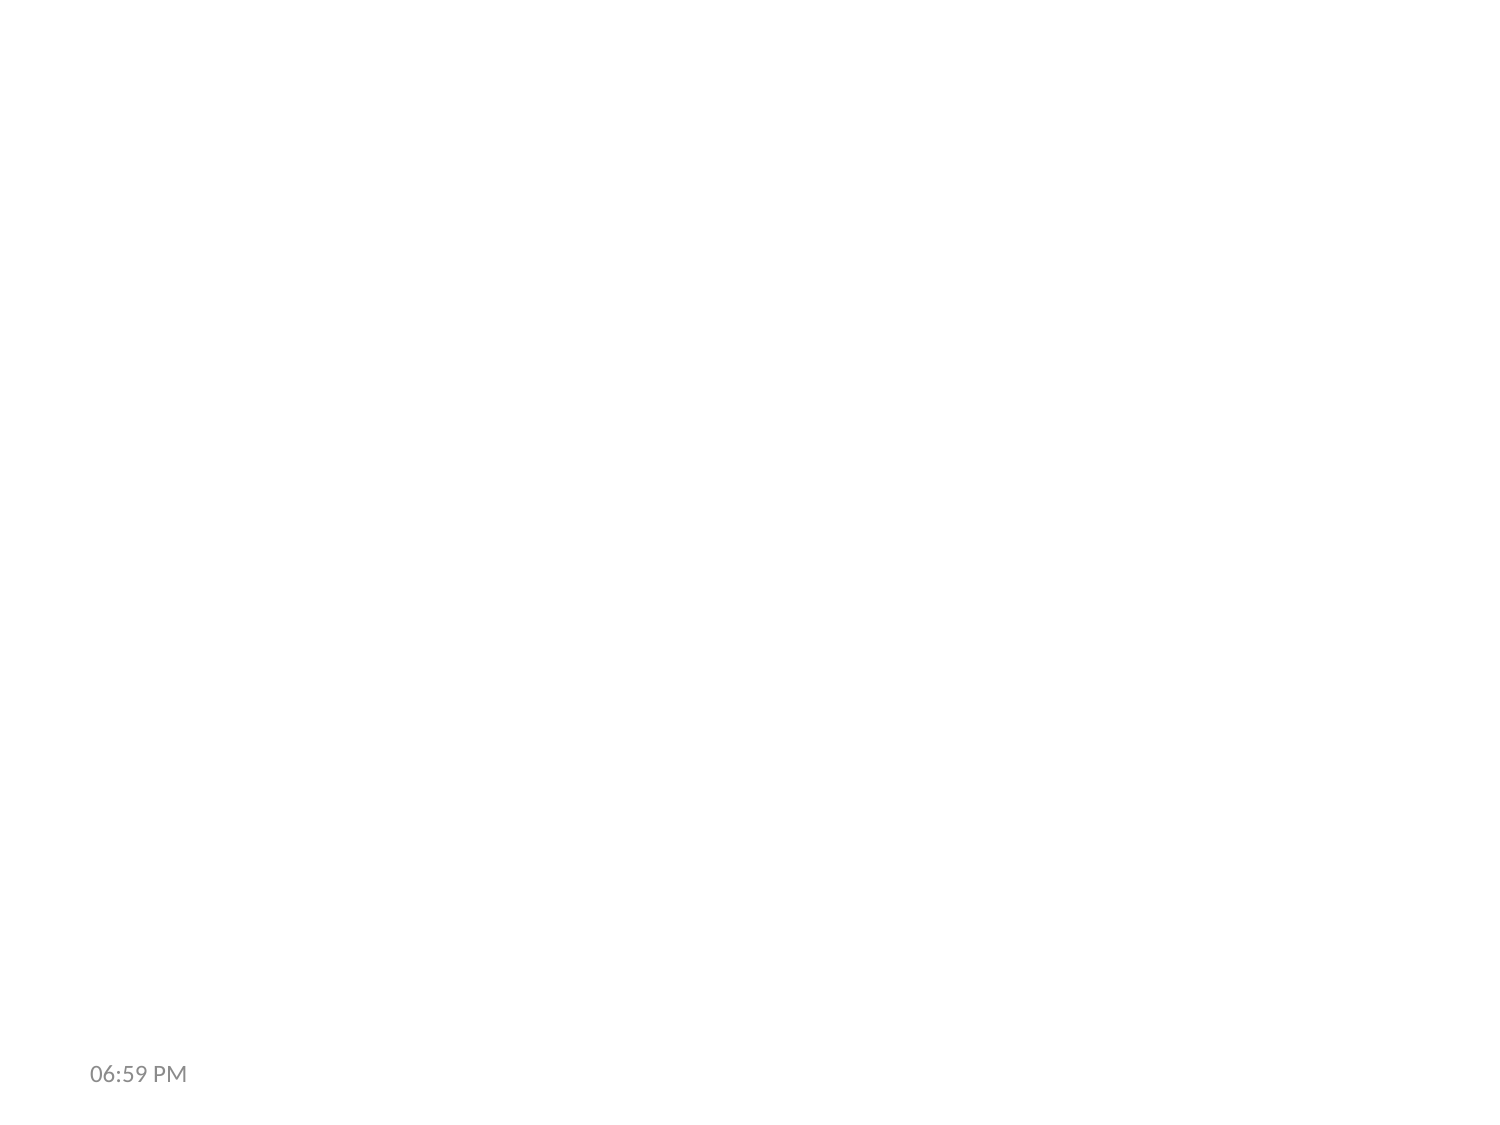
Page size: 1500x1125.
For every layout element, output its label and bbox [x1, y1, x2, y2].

slide_number [75, 1042, 425, 1103]
